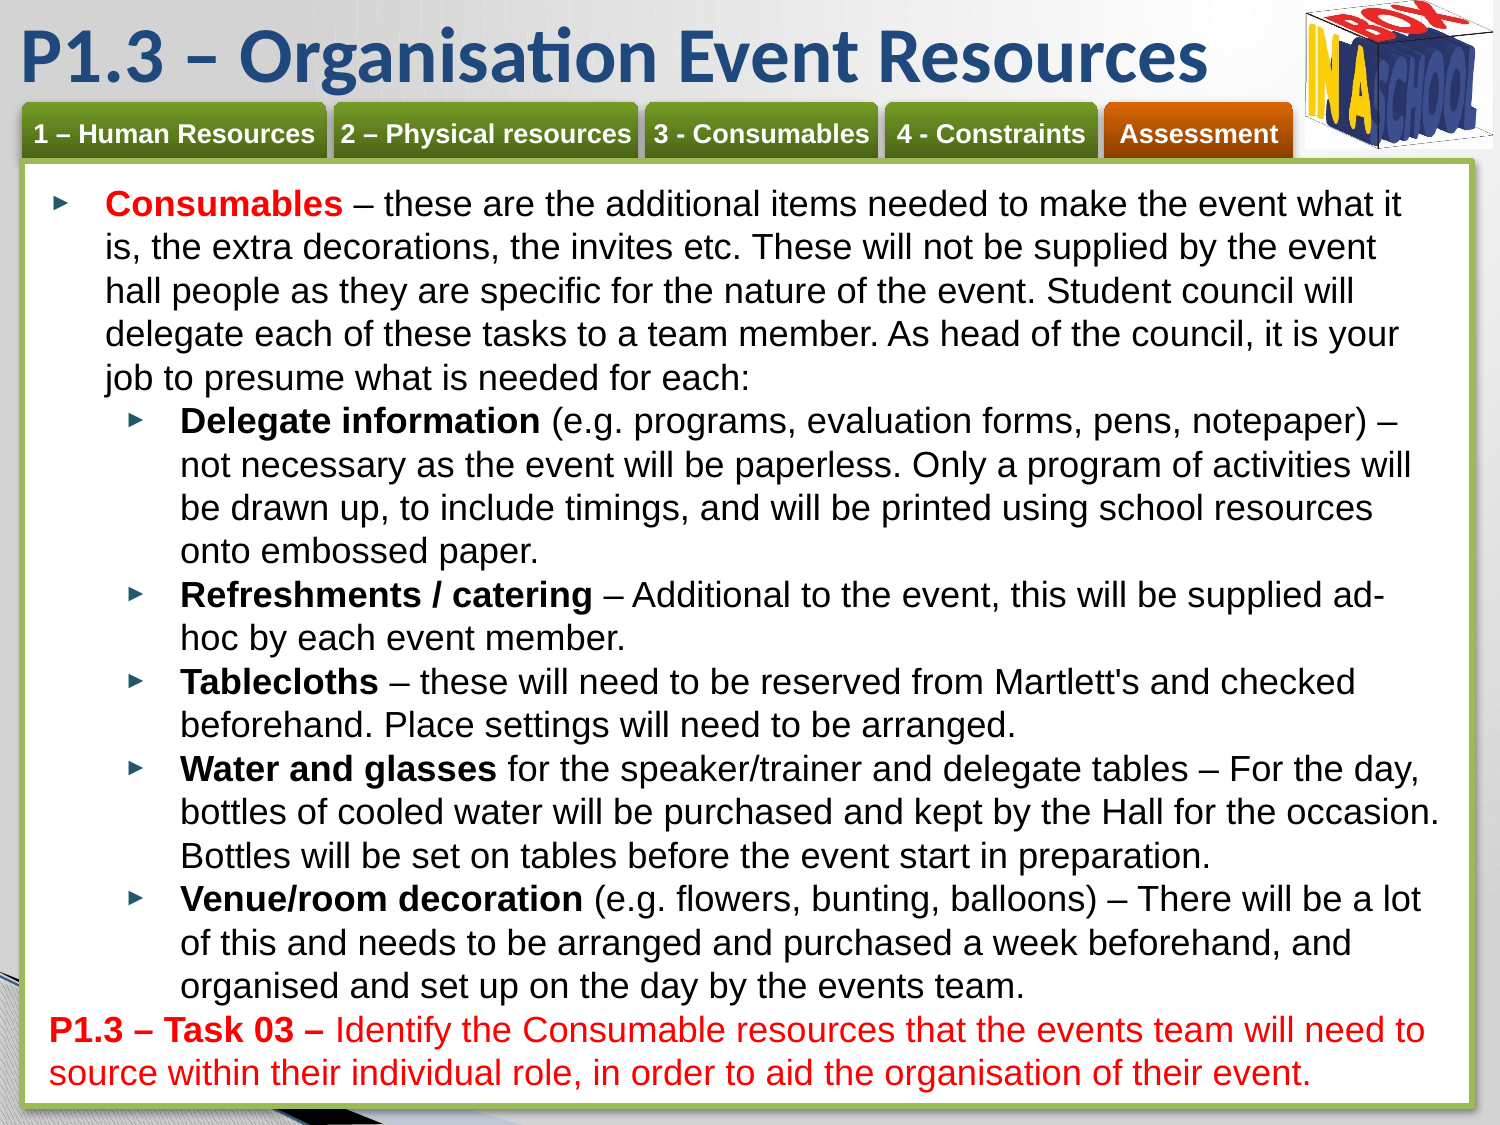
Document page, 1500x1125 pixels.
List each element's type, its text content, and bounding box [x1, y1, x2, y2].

text_box Consumables – these are the additional items needed to make the event what it is, the extra decorations, the invites etc. These will not be supplied by the event hall people as they are specific for the nature of the event. Student council will delegate each of these tasks to a team member. As head of the council, it is your job to presume what is needed for each: Delegate information (e.g. programs, evaluation forms, pens, notepaper) – not necessary as the event will be paperless. Only a program of activities will be drawn up, to include timings, and will be printed using school resources onto embossed paper. Refreshments / catering – Additional to the event, this will be supplied ad-hoc by each event member. Tablecloths – these will need to be reserved from Martlett's and checked beforehand. Place settings will need to be arranged. Water and glasses for the speaker/trainer and delegate tables – For the day, bottles of cooled water will be purchased and kept by the Hall for the occasion. Bottles will be set on tables before the event start in preparation. Venue/room decoration (e.g. flowers, bunting, balloons) – There will be a lot of this and needs to be arranged and purchased a week beforehand, and organised and set up on the day by the events team. P1.3 – Task 03 – Identify the Consumable resources that the events team will need to source within their individual role, in order to aid the organisation of their event. [34, 172, 1459, 1101]
picture [1305, 0, 1494, 149]
picture [281, 1114, 303, 1125]
title P1.3 – Organisation Event Resources [5, 0, 1270, 102]
